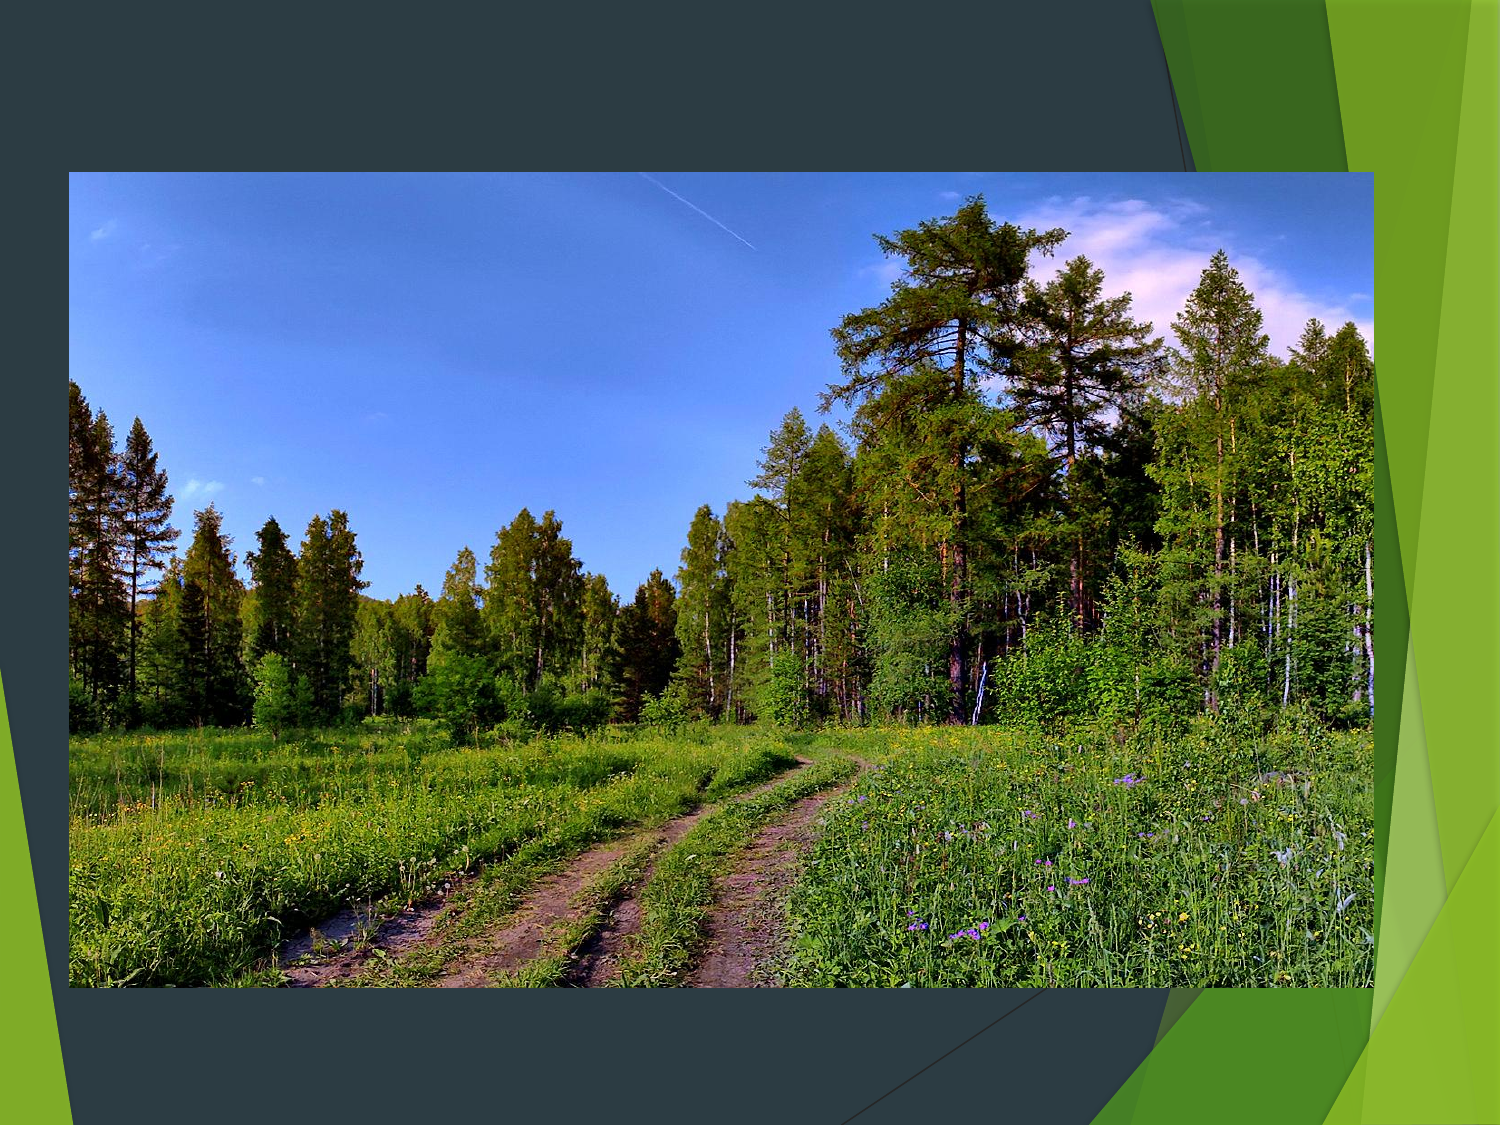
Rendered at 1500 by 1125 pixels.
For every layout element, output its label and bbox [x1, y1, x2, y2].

picture [69, 172, 1375, 989]
